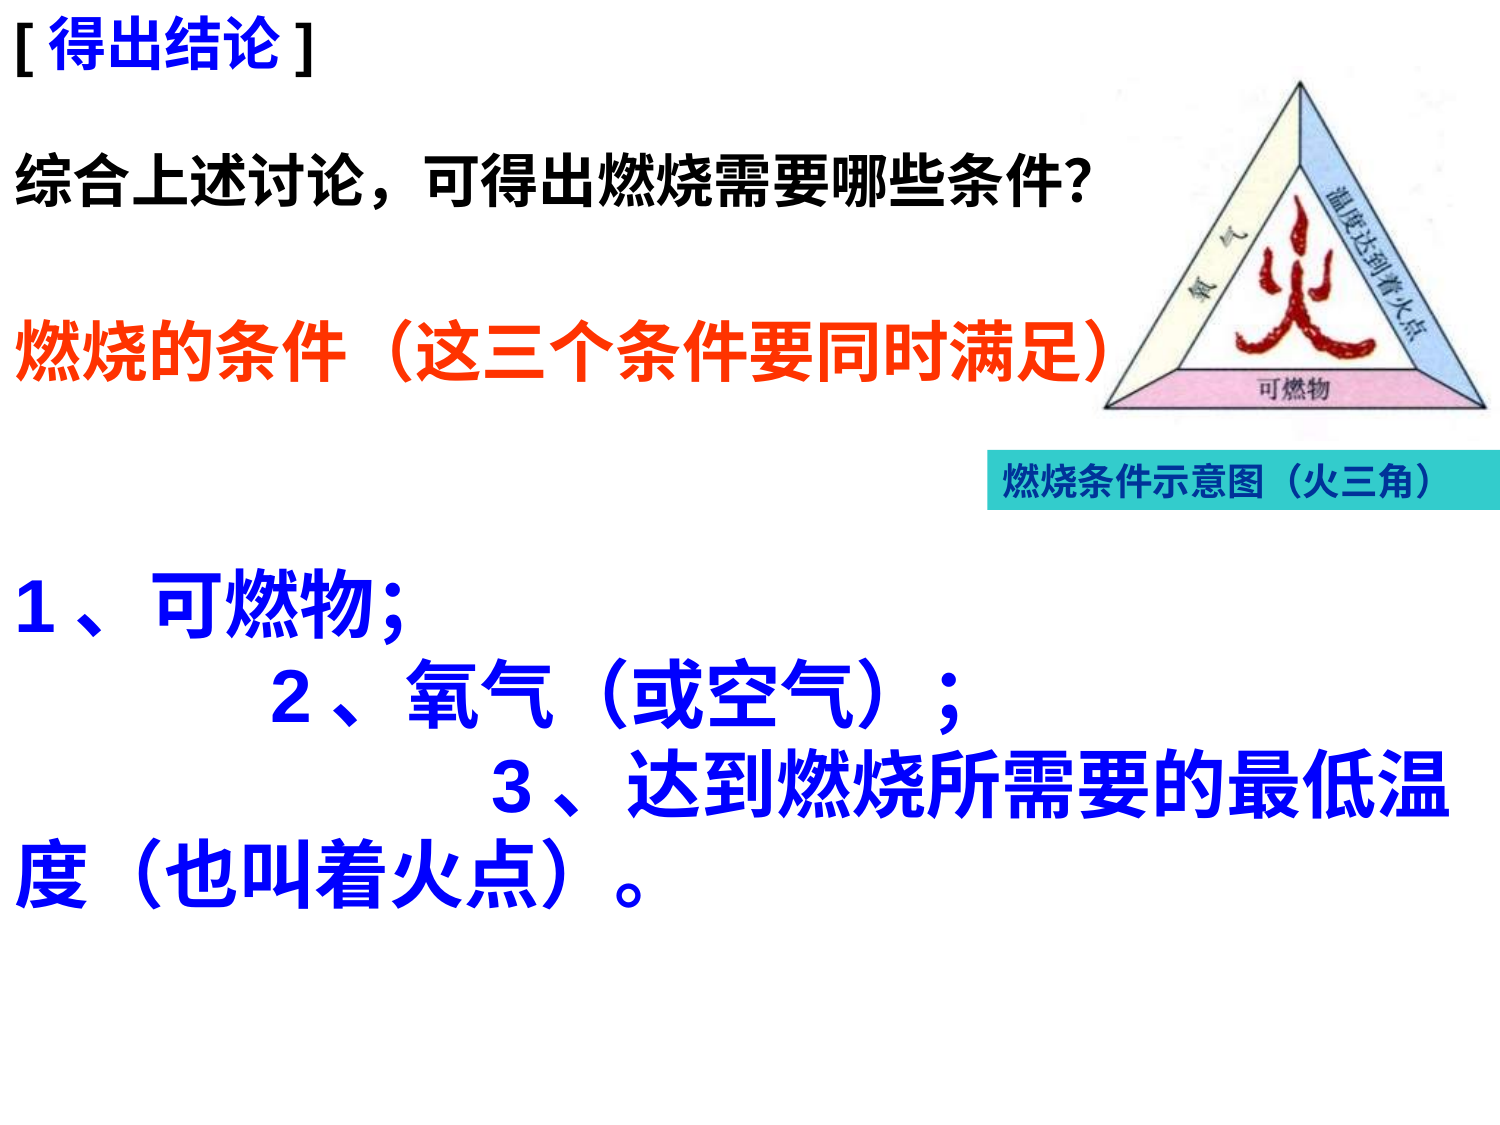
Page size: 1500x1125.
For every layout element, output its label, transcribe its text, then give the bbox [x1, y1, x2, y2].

text_box 燃烧条件示意图（火三角） [987, 449, 1500, 510]
picture [1068, 66, 1500, 441]
text_box [0, 515, 1500, 601]
text_box [得出结论] [0, 0, 384, 85]
text_box 燃烧的条件（这三个条件要同时满足） [0, 302, 1063, 398]
text_box 综合上述讨论，可得出燃烧需要哪些条件？ [0, 137, 1063, 222]
text_box [362, 785, 1317, 846]
text_box 1、可燃物； 2、氧气（或空气）； 3、达到燃烧所需要的最低温度（也叫着火点）。 [0, 601, 1500, 925]
